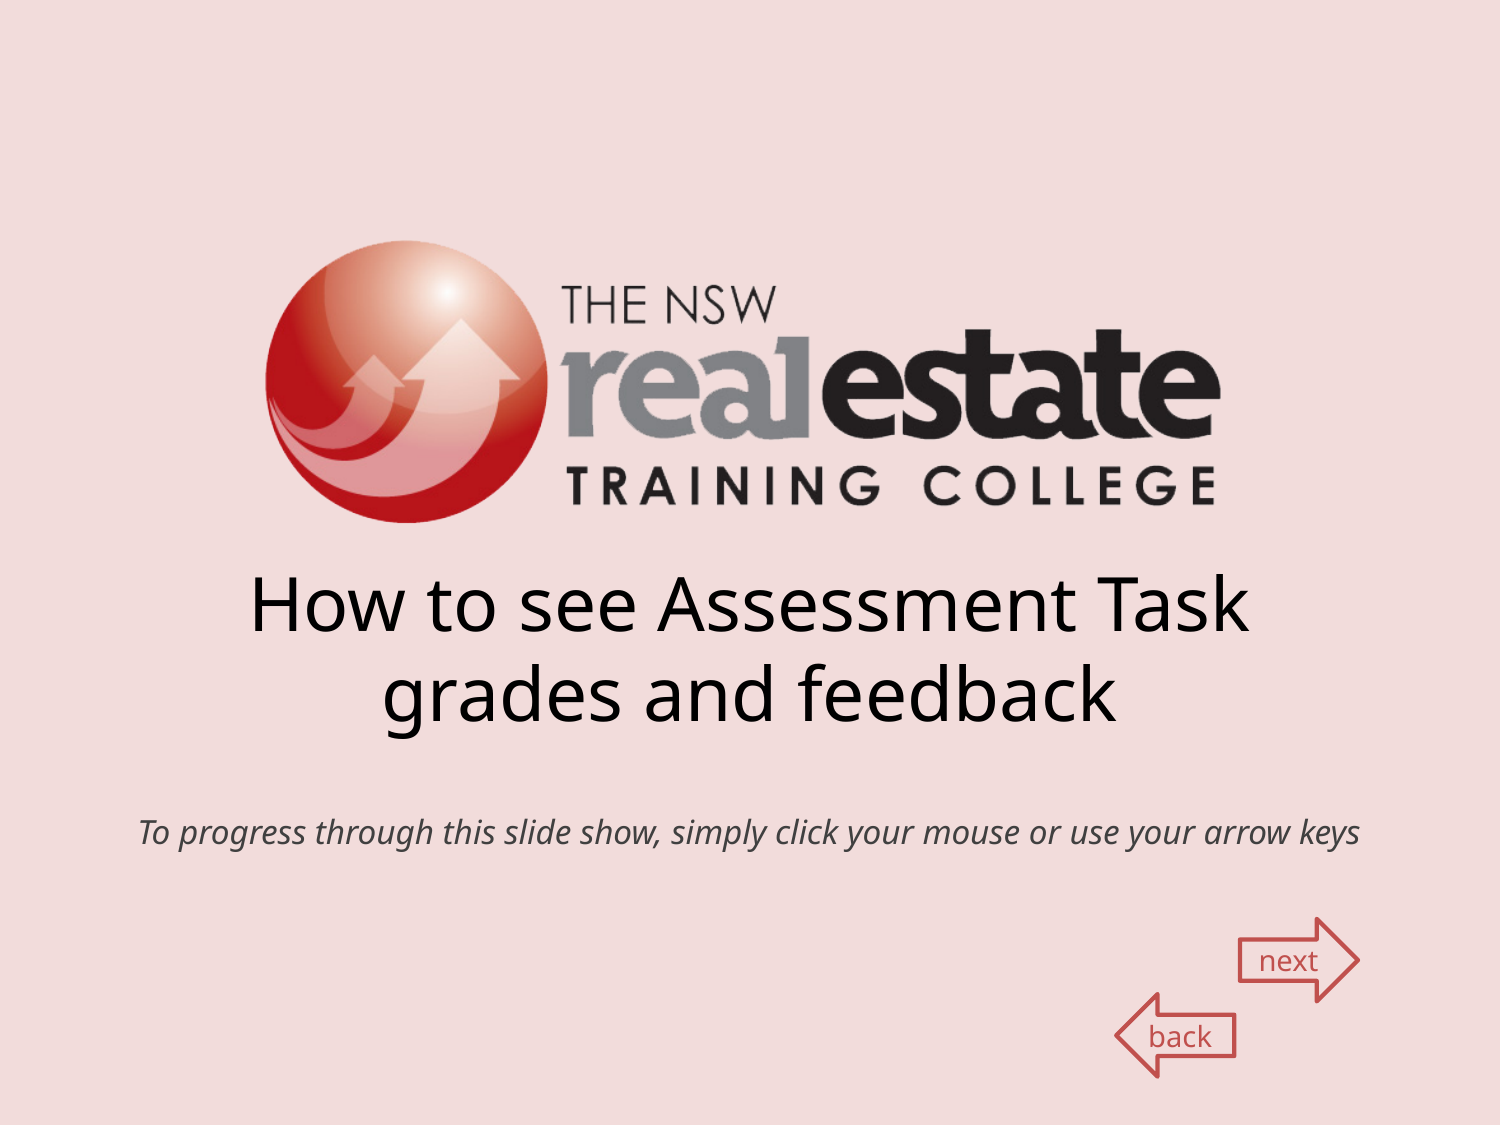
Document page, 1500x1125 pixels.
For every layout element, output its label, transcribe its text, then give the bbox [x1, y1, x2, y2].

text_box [1239, 918, 1363, 1002]
text_box How to see Assessment Task grades and feedback [112, 525, 1388, 767]
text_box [1115, 993, 1252, 1077]
text_box To progress through this slide show, simply click your mouse or use your arrow keys [122, 804, 1378, 859]
picture [259, 231, 1241, 526]
